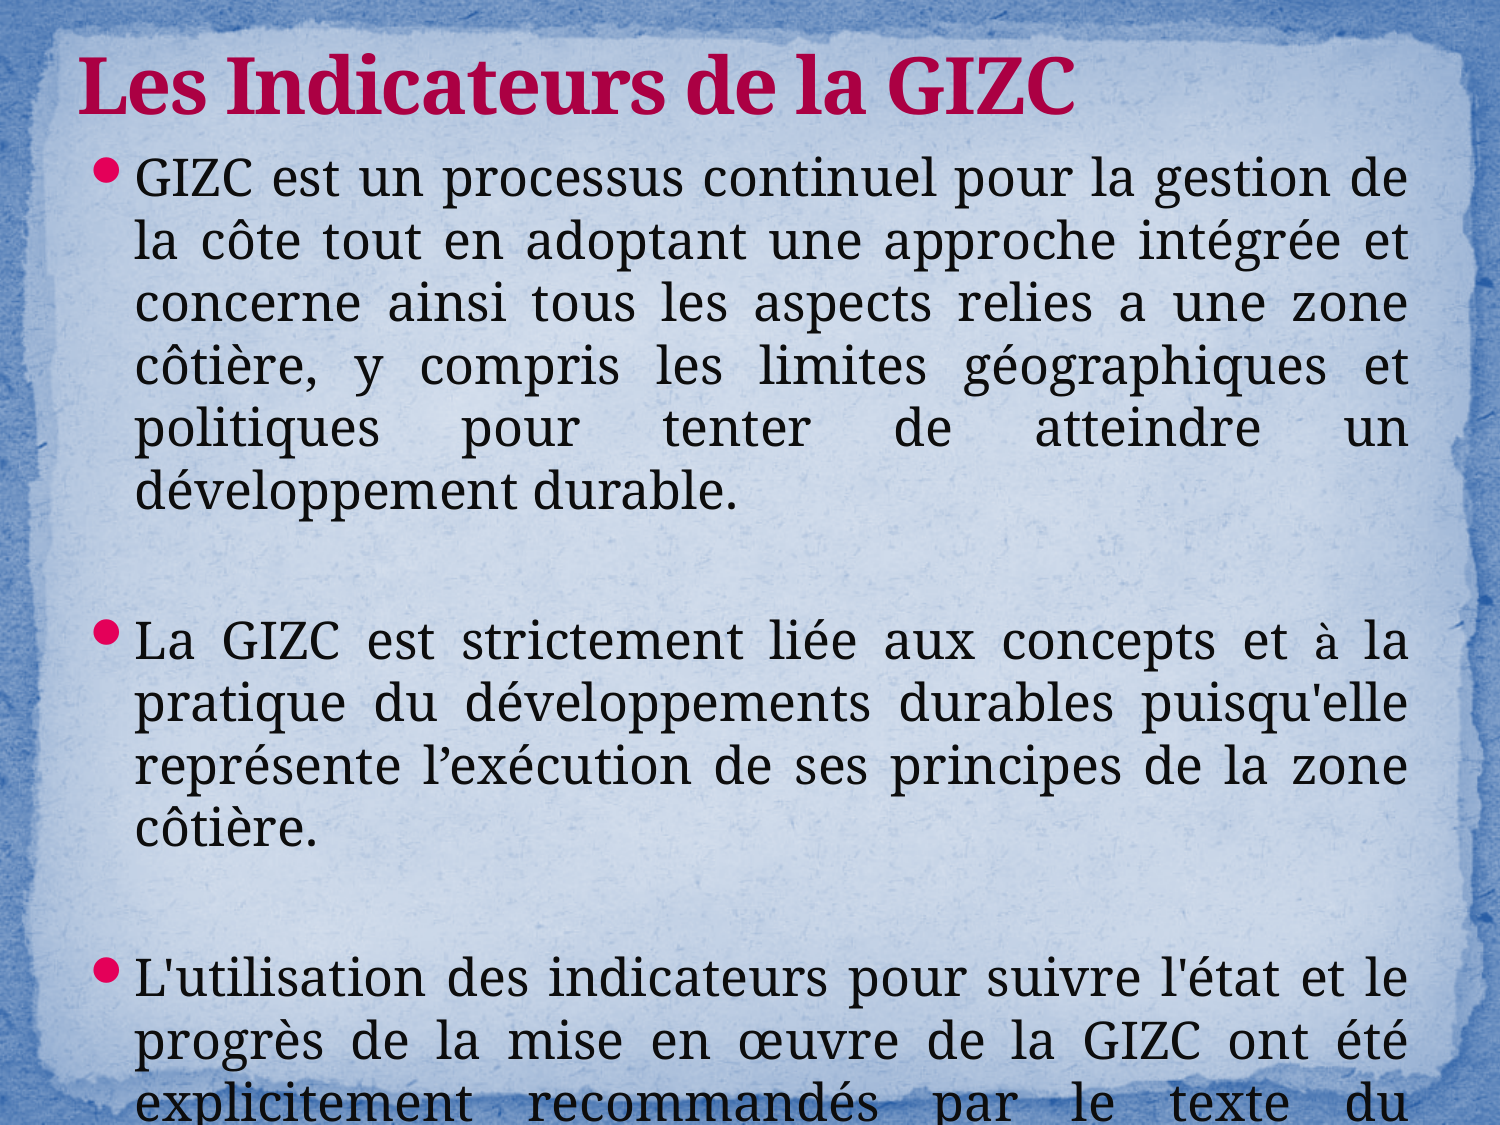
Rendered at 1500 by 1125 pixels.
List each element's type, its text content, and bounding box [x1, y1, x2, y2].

list GIZC est un processus continuel pour la gestion de la côte tout en adoptant une approche intégrée et concerne ainsi tous les aspects relies a une zone côtière, y compris les limites géographiques et politiques pour tenter de atteindre un développement durable. La GIZC est strictement liée aux concepts et à la pratique du développements durables puisqu'elle représente l’exécution de ses principes de la zone côtière. L'utilisation des indicateurs pour suivre l'état et le progrès de la mise en œuvre de la GIZC ont été explicitement recommandés par le texte du chapitre 17 de l'Agenda 21. [75, 137, 1425, 888]
title Les Indicateurs de la GIZC [62, 0, 1413, 138]
